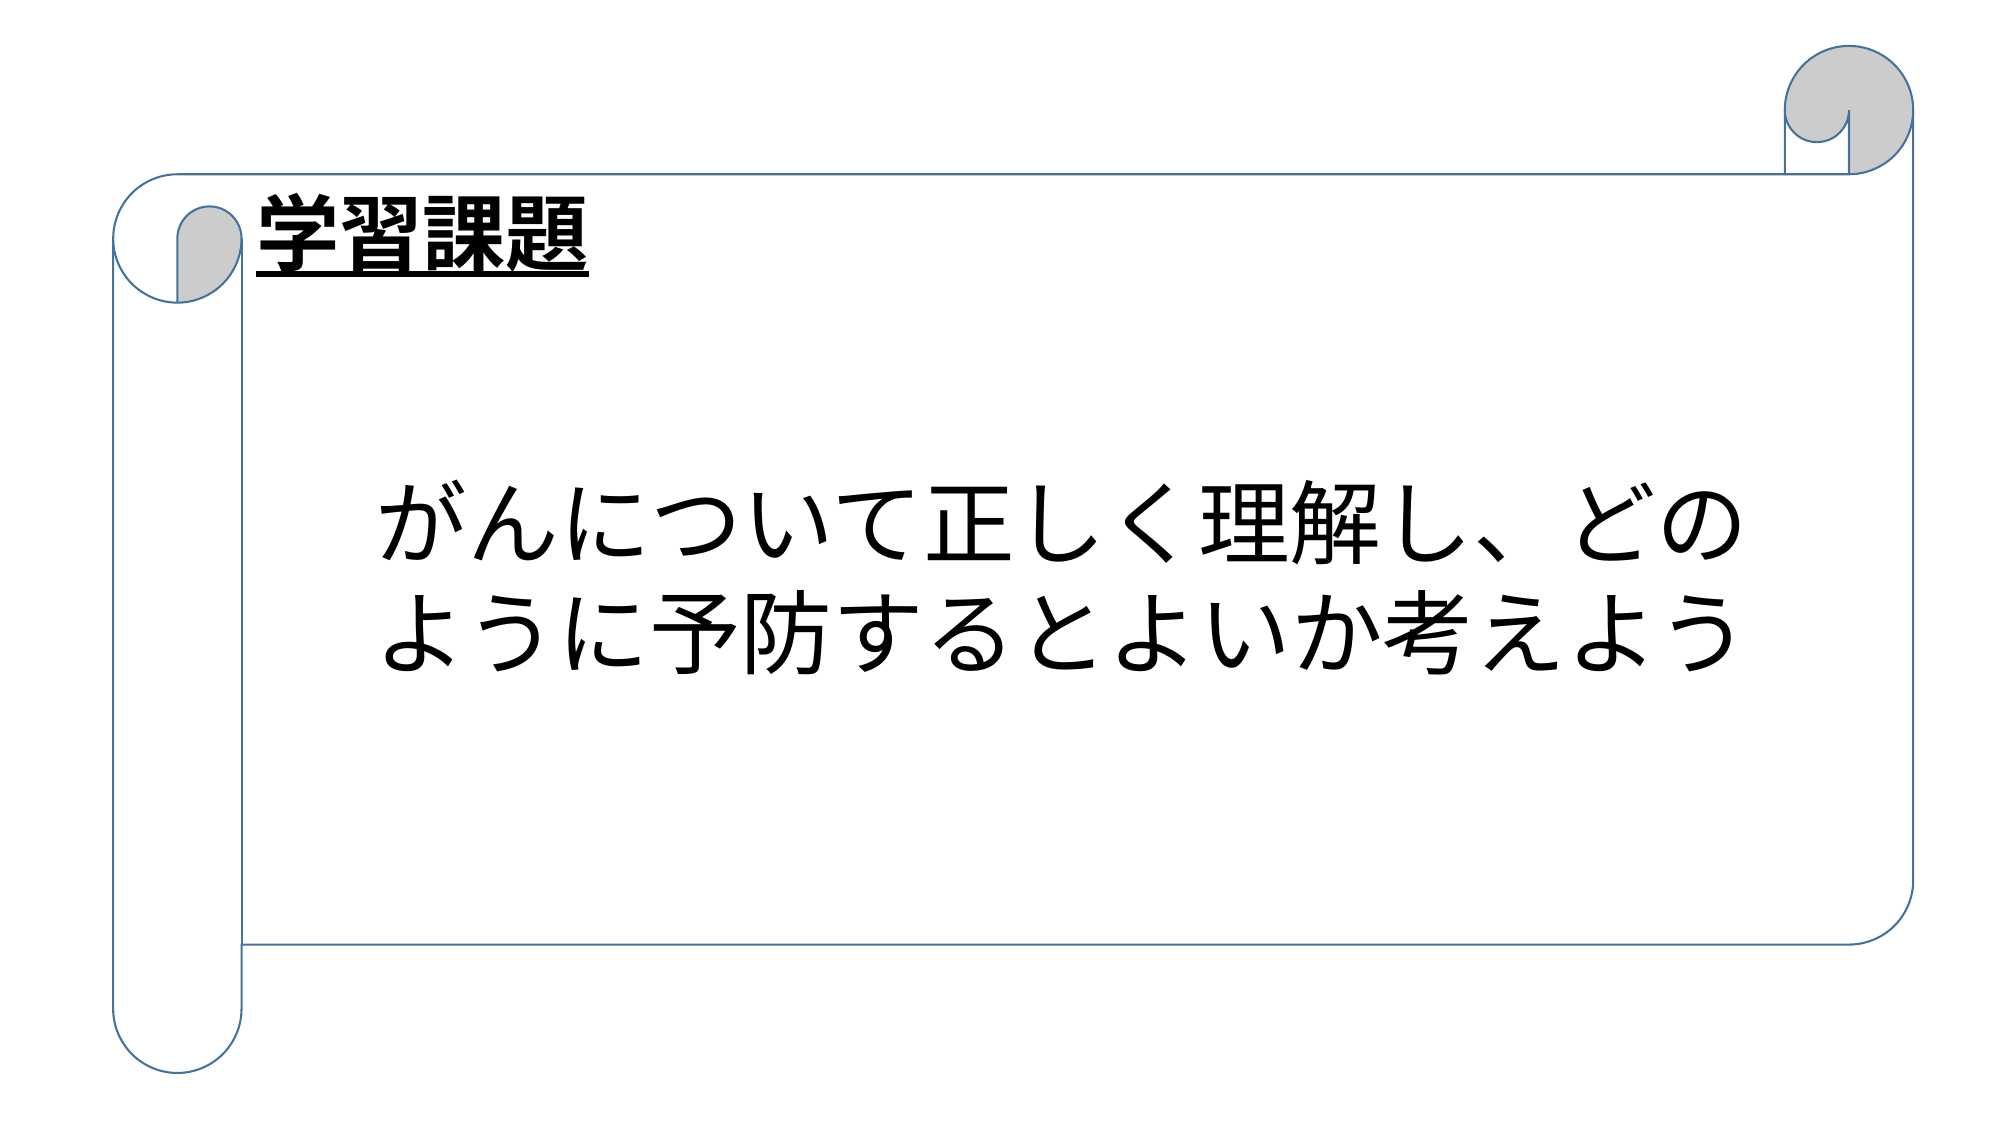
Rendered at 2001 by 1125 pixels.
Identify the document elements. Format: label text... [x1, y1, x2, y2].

text_box 学習課題 [112, 44, 1915, 1075]
text_box がんについて正しく理解し、どのように予防するとよいか考えよう [323, 343, 1801, 809]
